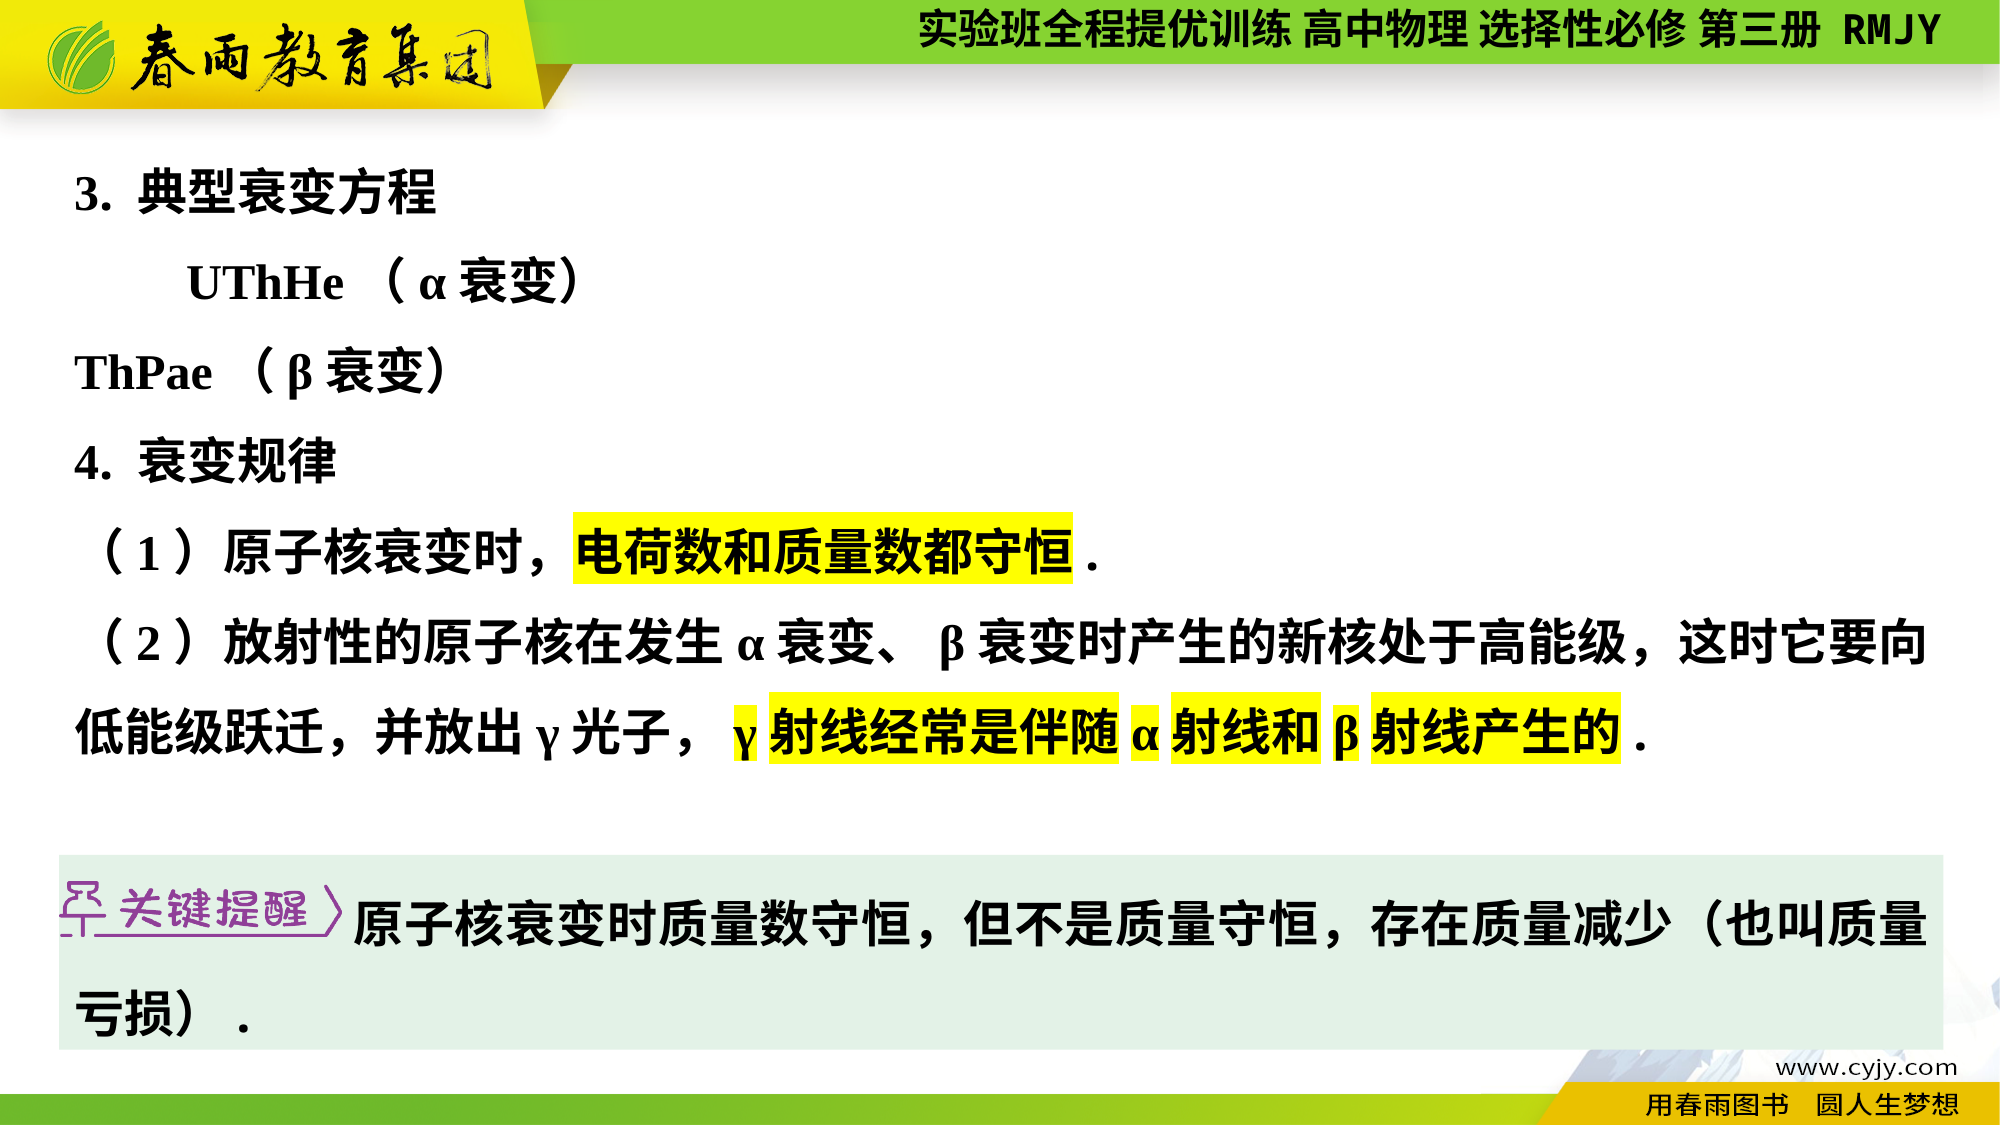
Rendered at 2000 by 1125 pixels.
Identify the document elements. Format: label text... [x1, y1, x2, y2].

text_box 原子核衰变时质量数守恒，但不是质量守恒，存在质量减少（也叫质量亏损）. [59, 854, 1944, 1050]
picture [0, 0, 2000, 1125]
